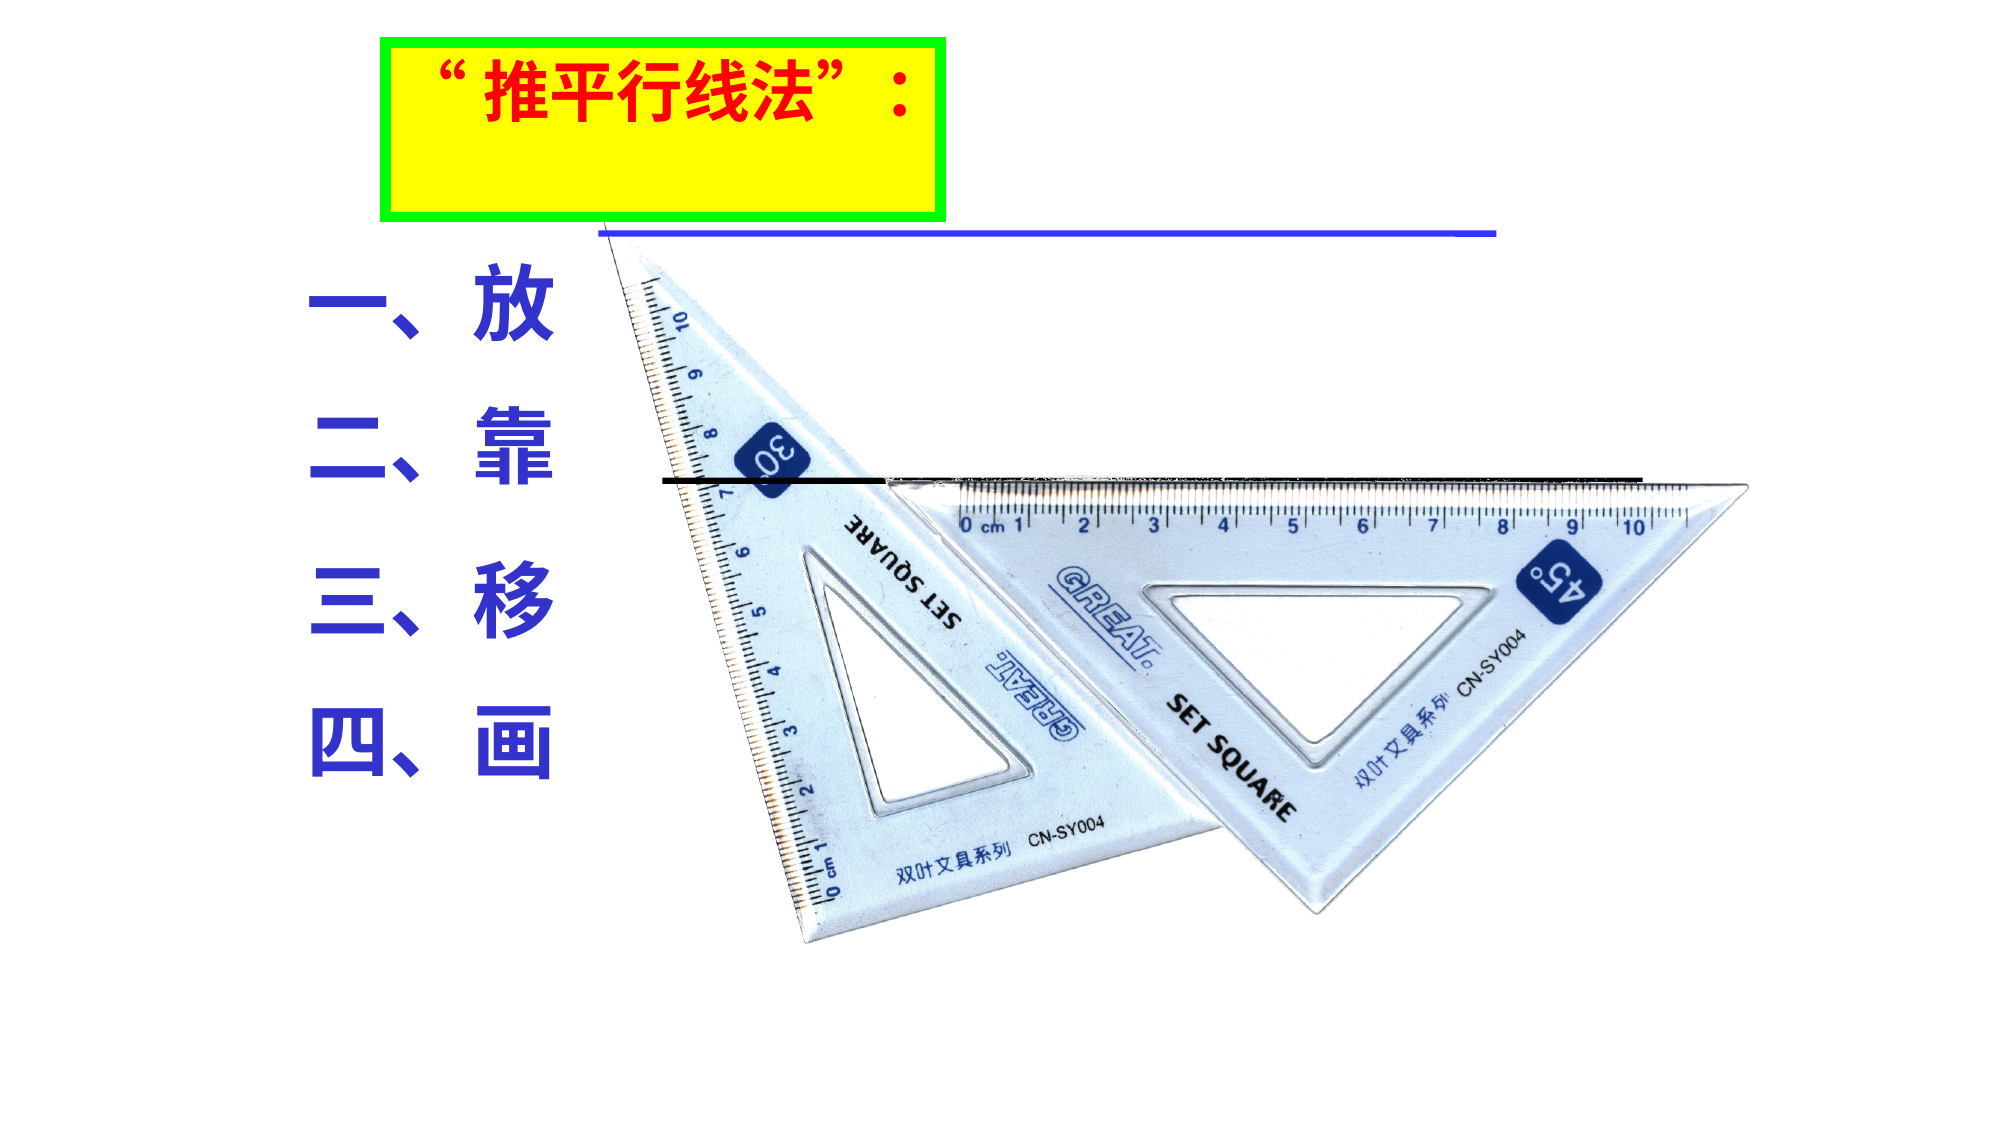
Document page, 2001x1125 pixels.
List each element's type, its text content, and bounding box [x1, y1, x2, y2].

text_box “推平行线法”： [385, 42, 941, 218]
text_box 四、画 [291, 682, 571, 797]
text_box 一、放 [291, 243, 571, 359]
text_box 二、靠 [291, 386, 571, 502]
text_box 三、移 [291, 540, 571, 656]
picture [602, 83, 1753, 951]
